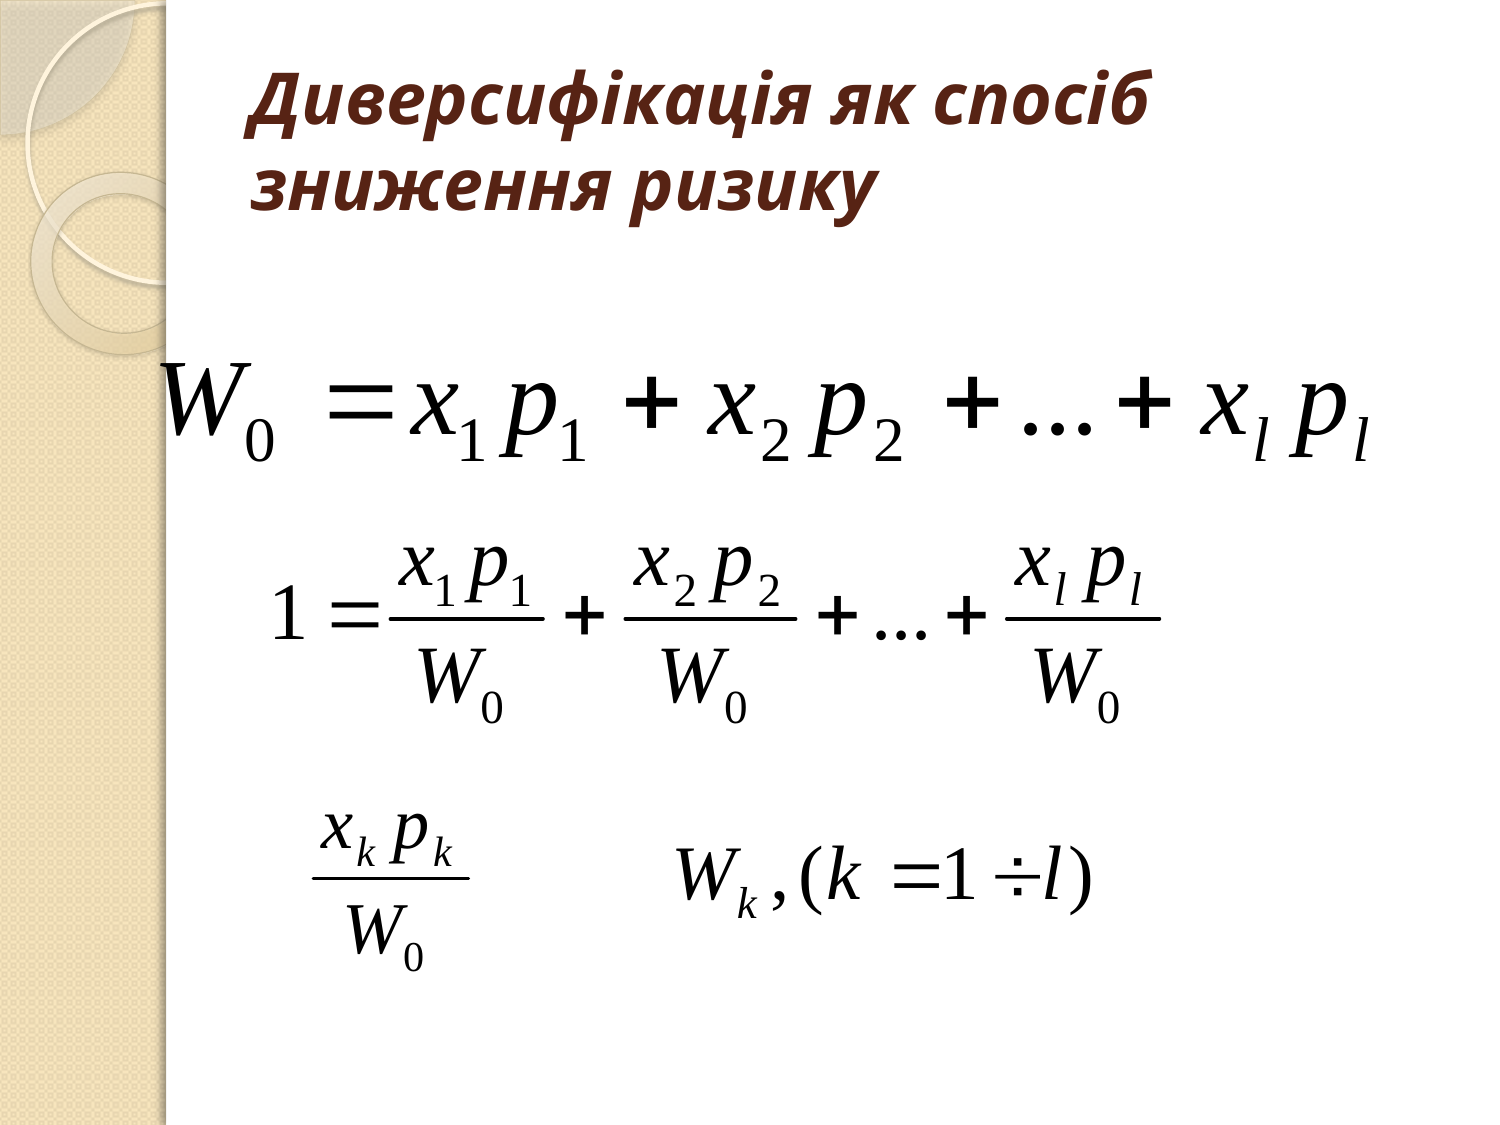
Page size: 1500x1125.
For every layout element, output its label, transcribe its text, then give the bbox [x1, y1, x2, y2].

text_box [666, 822, 1105, 938]
title Диверсифікація як спосіб зниження ризику [235, 45, 1466, 233]
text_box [265, 503, 1176, 742]
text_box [300, 774, 483, 988]
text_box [147, 325, 1394, 489]
